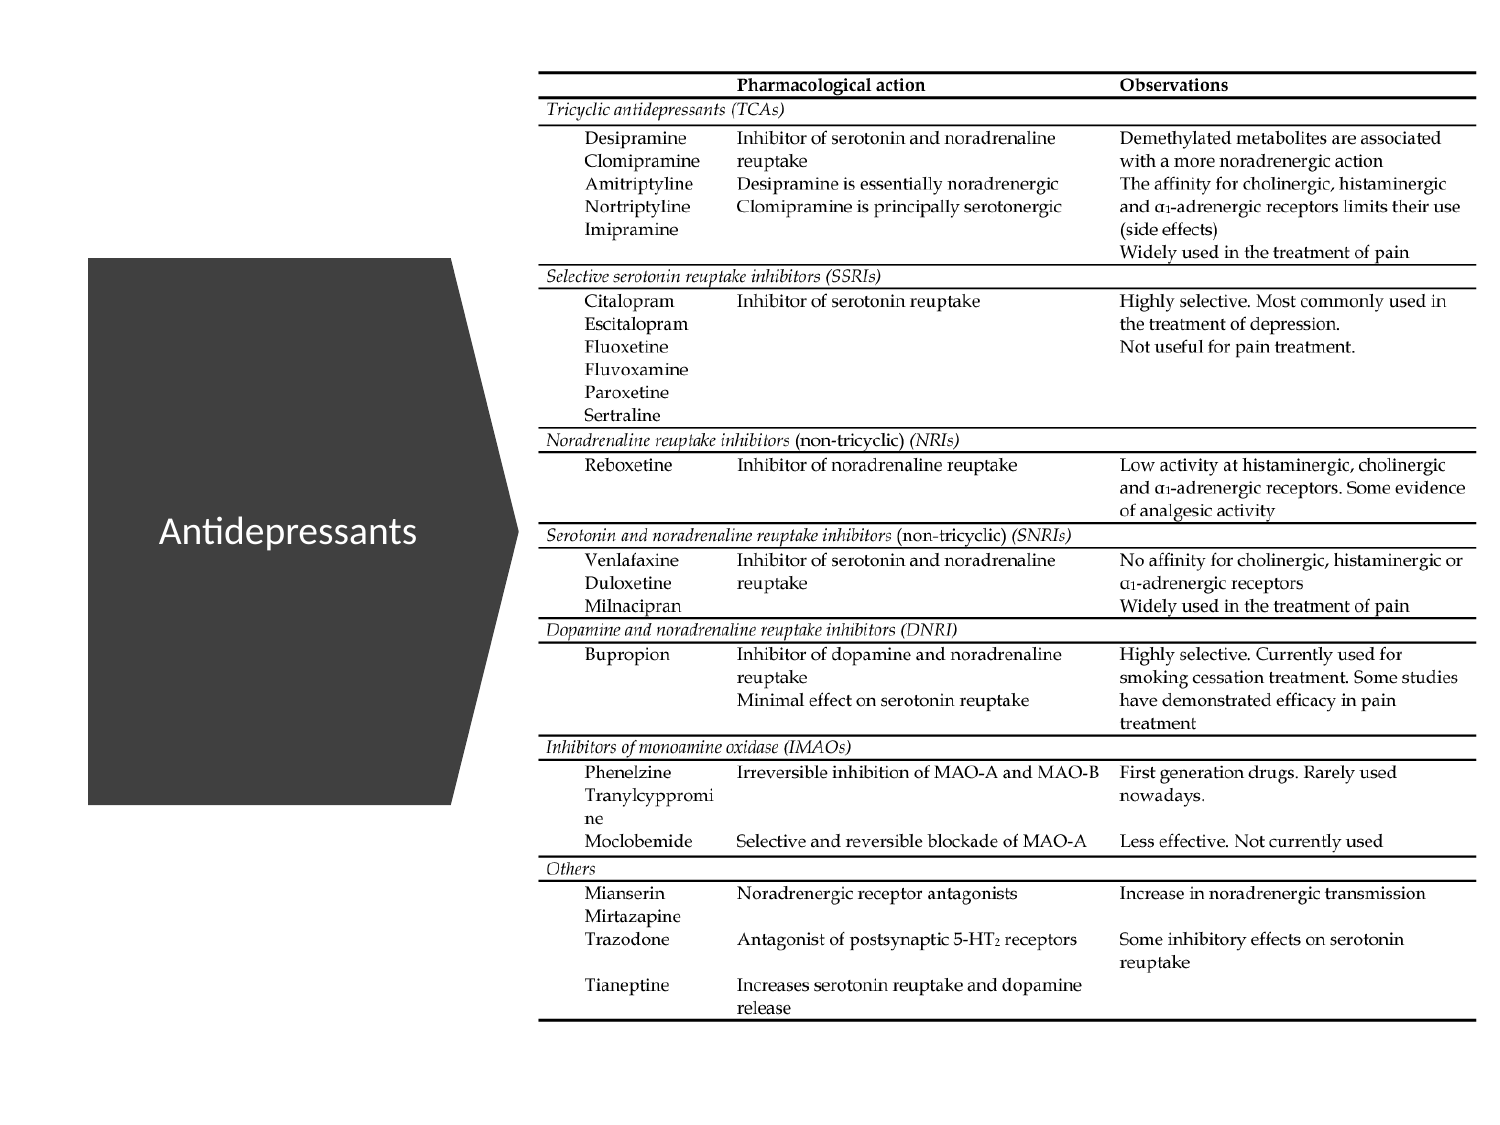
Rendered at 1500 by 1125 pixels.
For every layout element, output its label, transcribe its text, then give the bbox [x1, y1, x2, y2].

title Antidepressants [126, 322, 451, 741]
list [537, 69, 1477, 1024]
text_box [86, 256, 521, 808]
